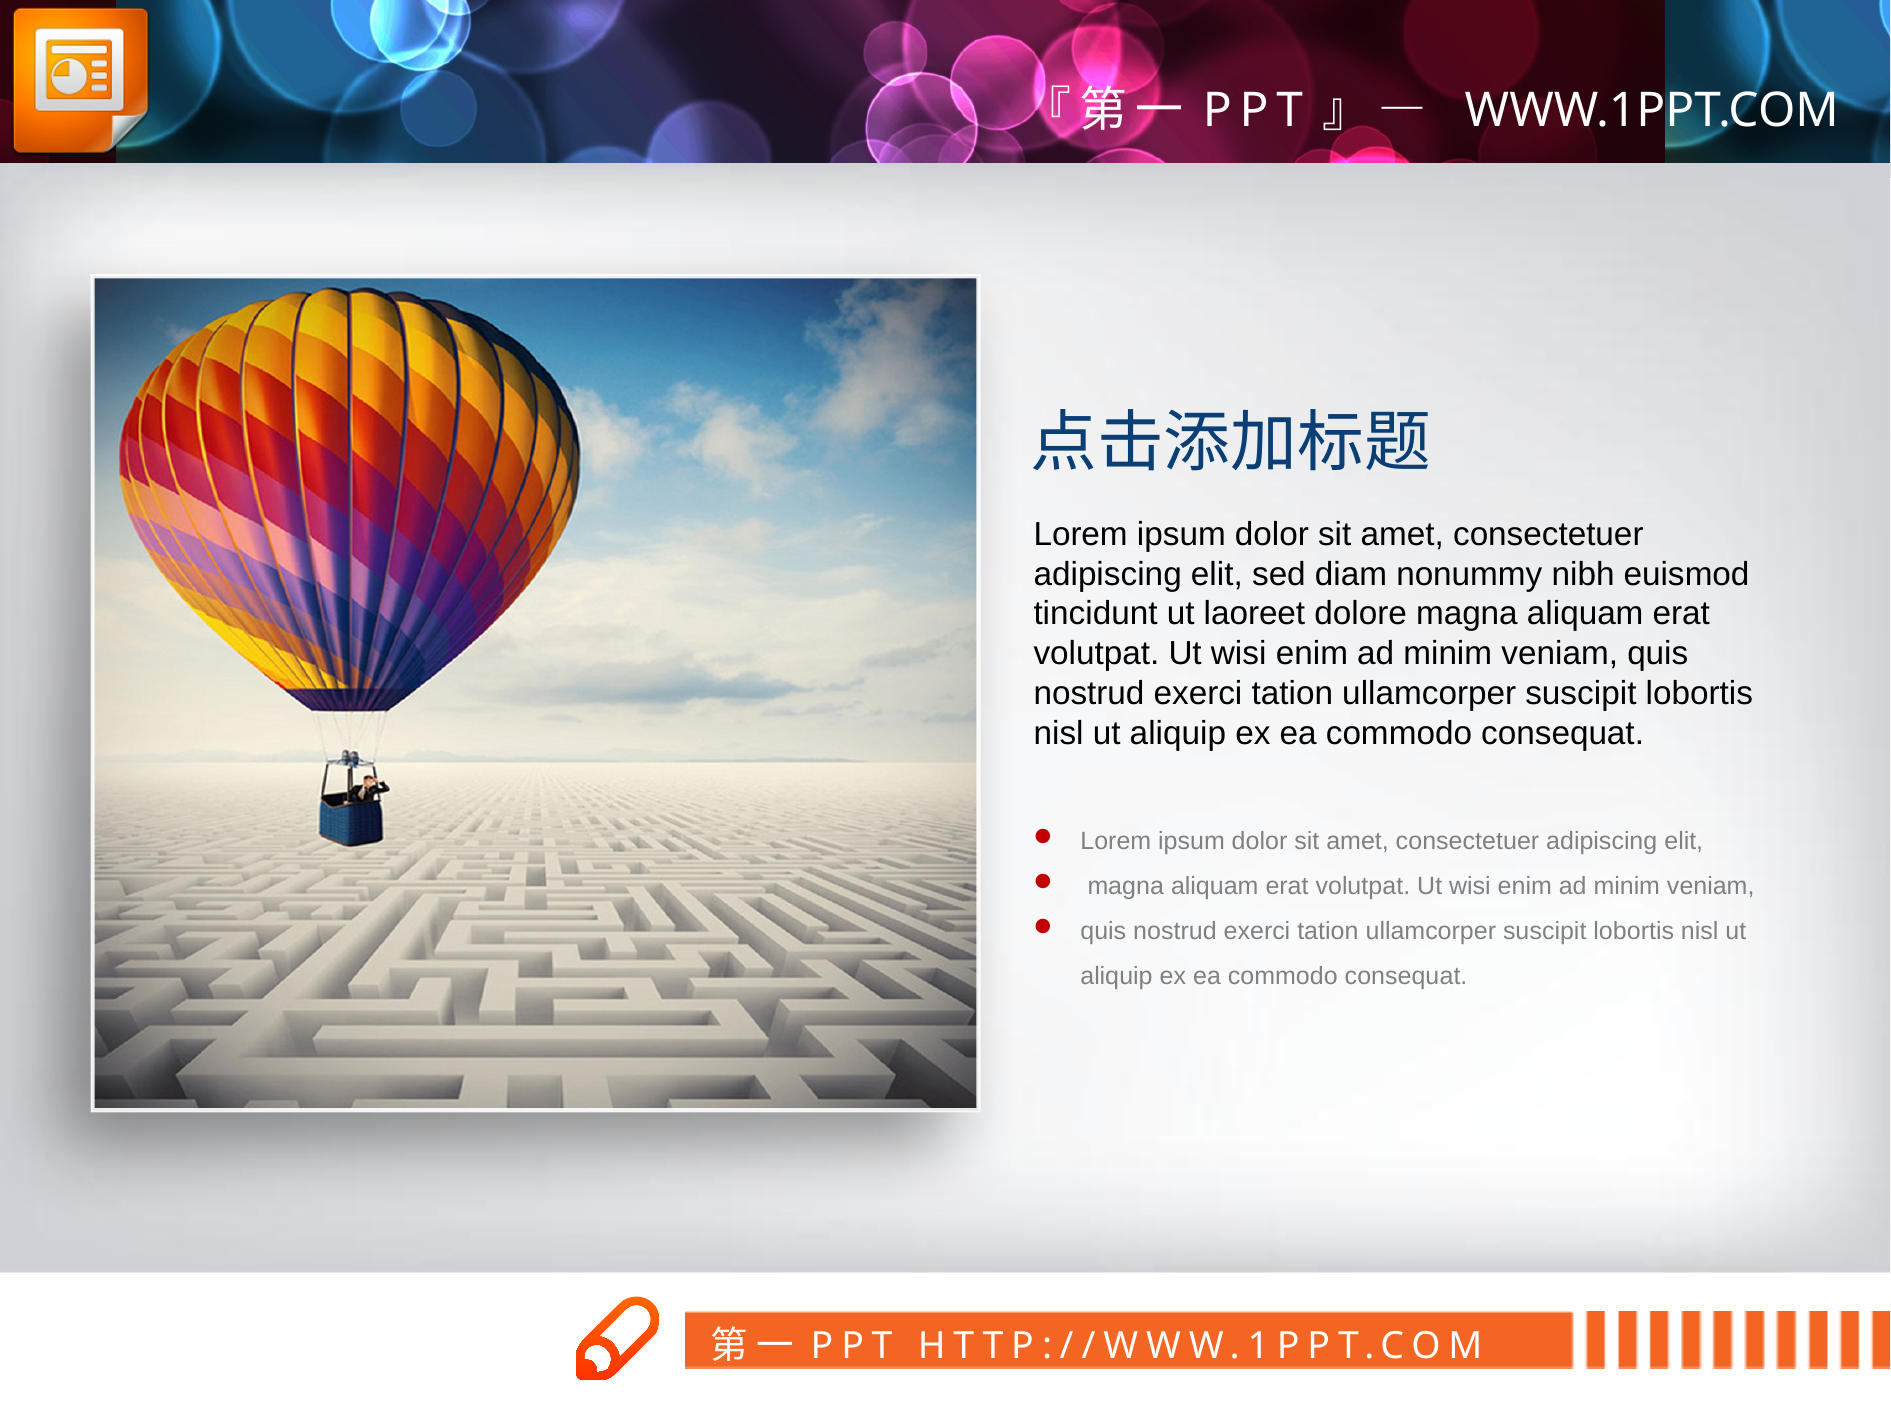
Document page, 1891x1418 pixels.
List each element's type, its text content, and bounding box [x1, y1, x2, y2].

picture [0, 0, 1891, 1275]
picture [685, 1311, 1891, 1369]
text_box [92, 276, 979, 1111]
text_box 点击添加标题 [1015, 391, 1447, 487]
text_box Lorem ipsum dolor sit amet, consectetuer adipiscing elit, sed diam nonummy nibh euismod tincidunt ut laoreet dolore magna aliquam erat volutpat. Ut wisi enim ad minim veniam, quis nostrud exerci tation ullamcorper suscipit lobortis nisl ut aliquip ex ea commodo consequat. [1018, 504, 1784, 759]
text_box Lorem ipsum dolor sit amet, consectetuer adipiscing elit, magna aliquam erat volutpat. Ut wisi enim ad minim veniam, quis nostrud exerci tation ullamcorper suscipit lobortis nisl ut aliquip ex ea commodo consequat. [1018, 802, 1784, 997]
